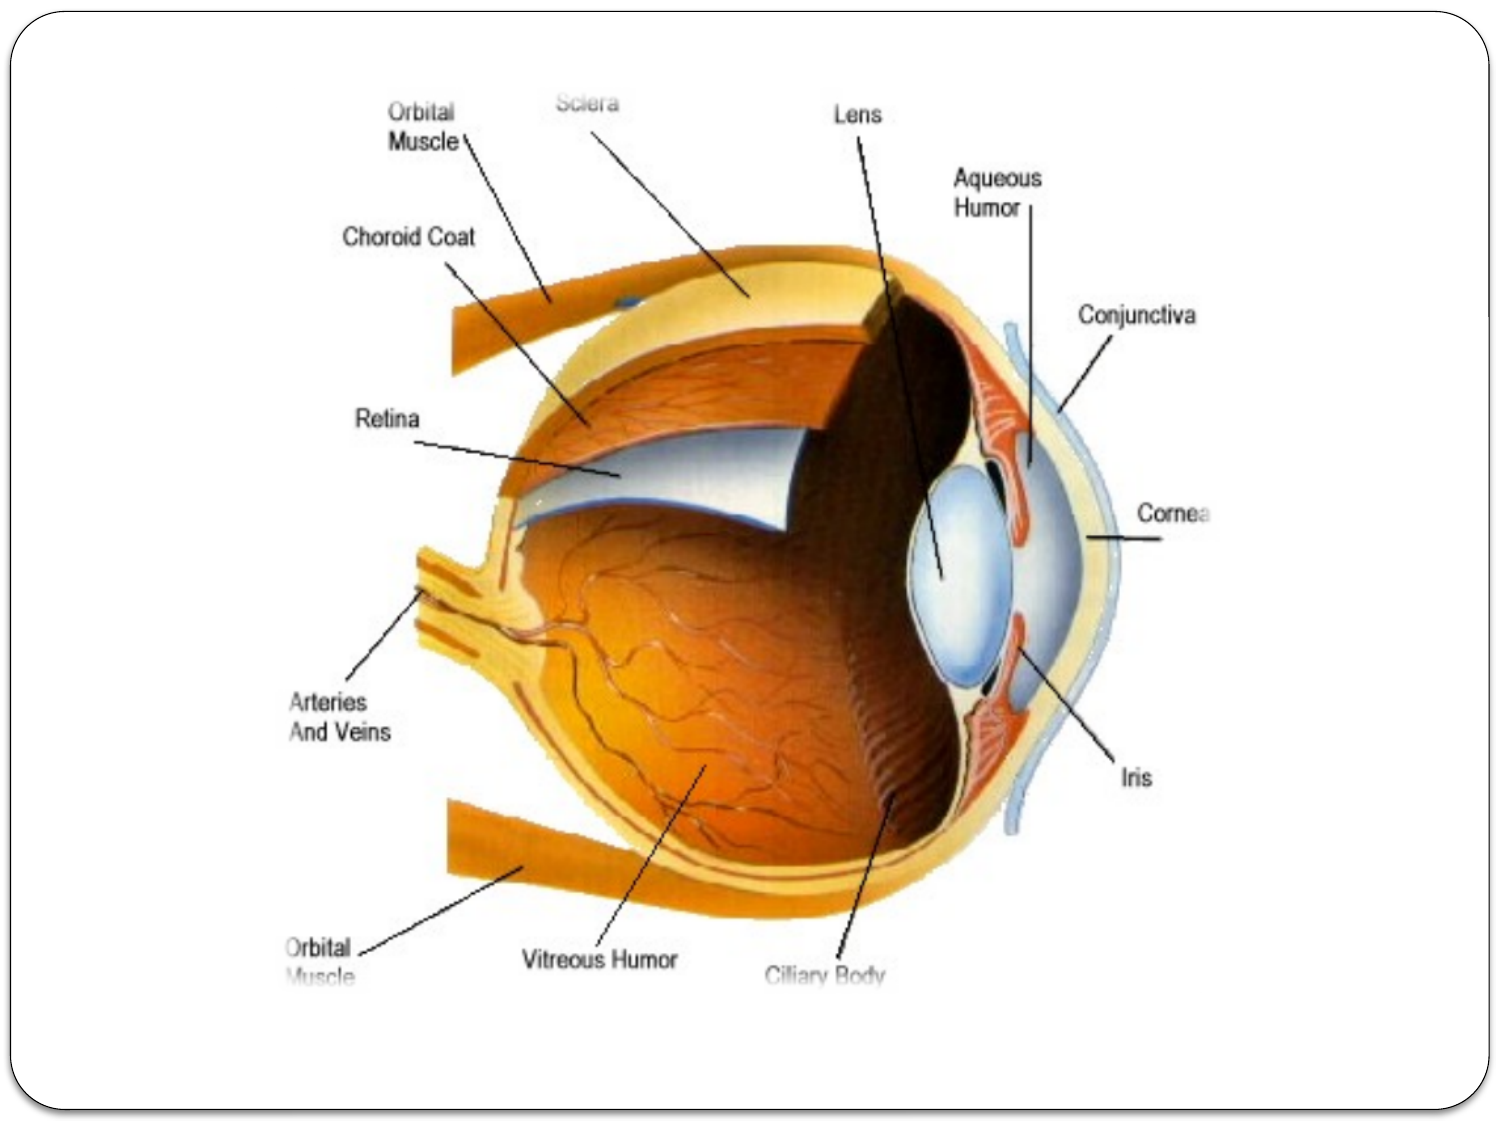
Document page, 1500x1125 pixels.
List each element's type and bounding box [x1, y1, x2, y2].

picture [274, 87, 1222, 995]
